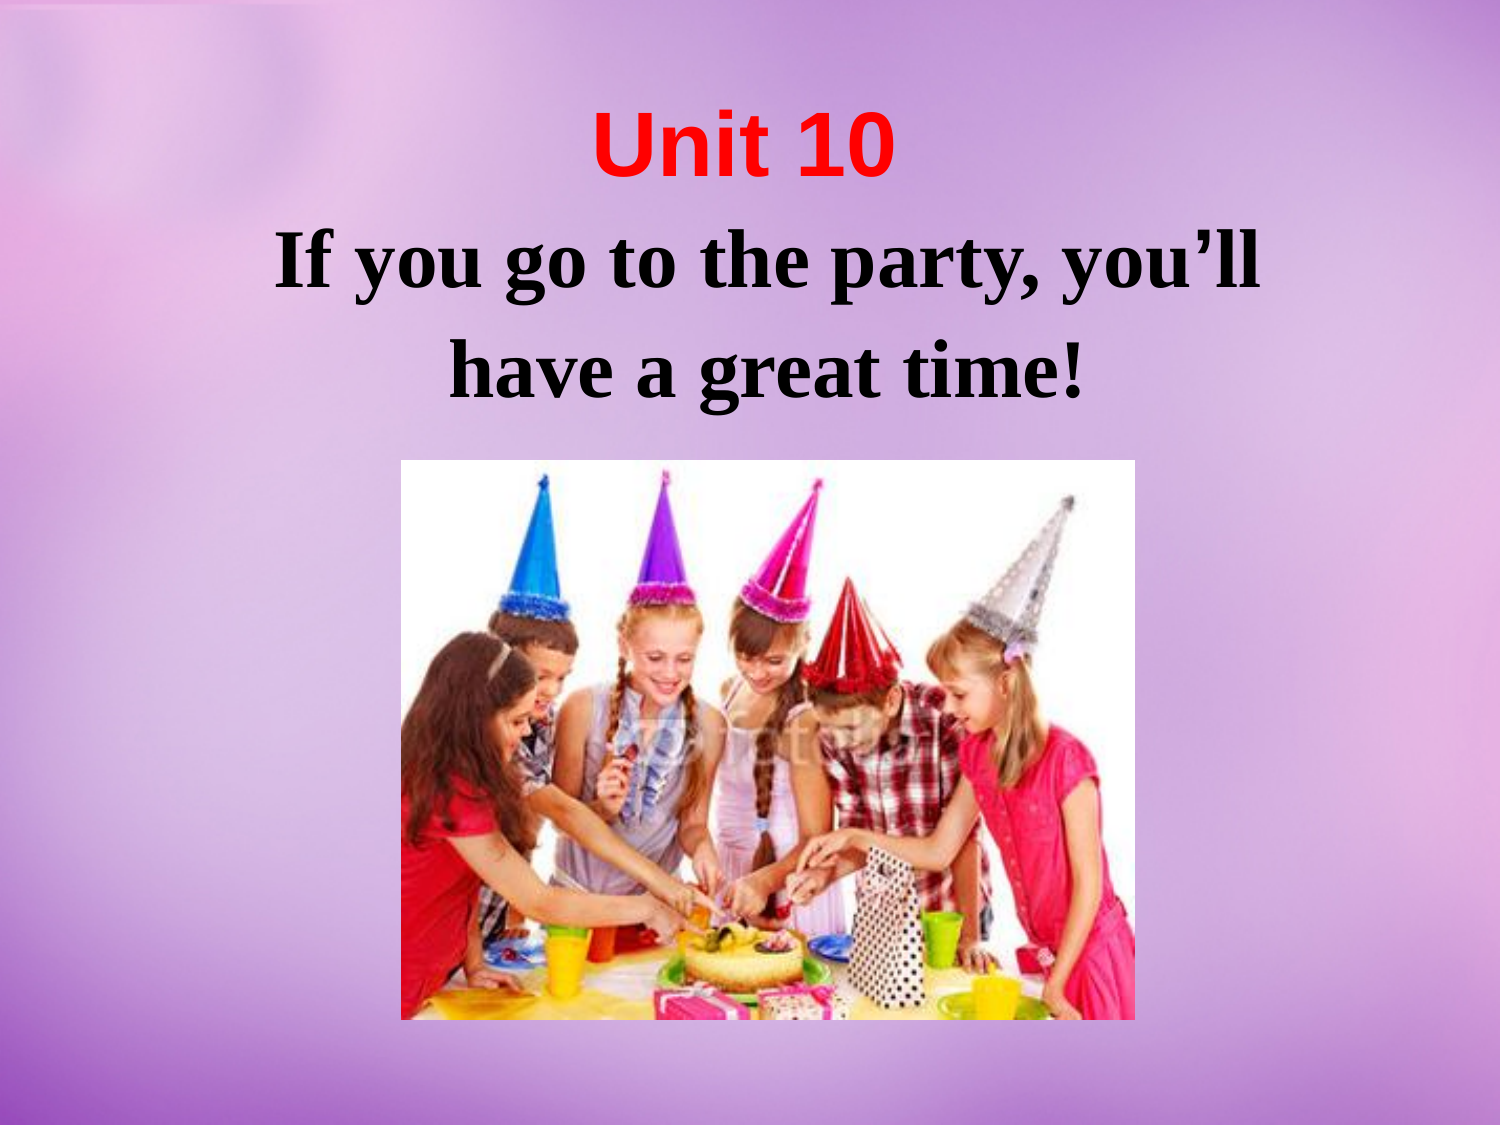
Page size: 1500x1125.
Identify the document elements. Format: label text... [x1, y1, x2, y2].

text_box Unit 10 If you go to the party, you’ll have a great time! [183, 66, 1353, 456]
picture [0, 0, 1500, 1125]
